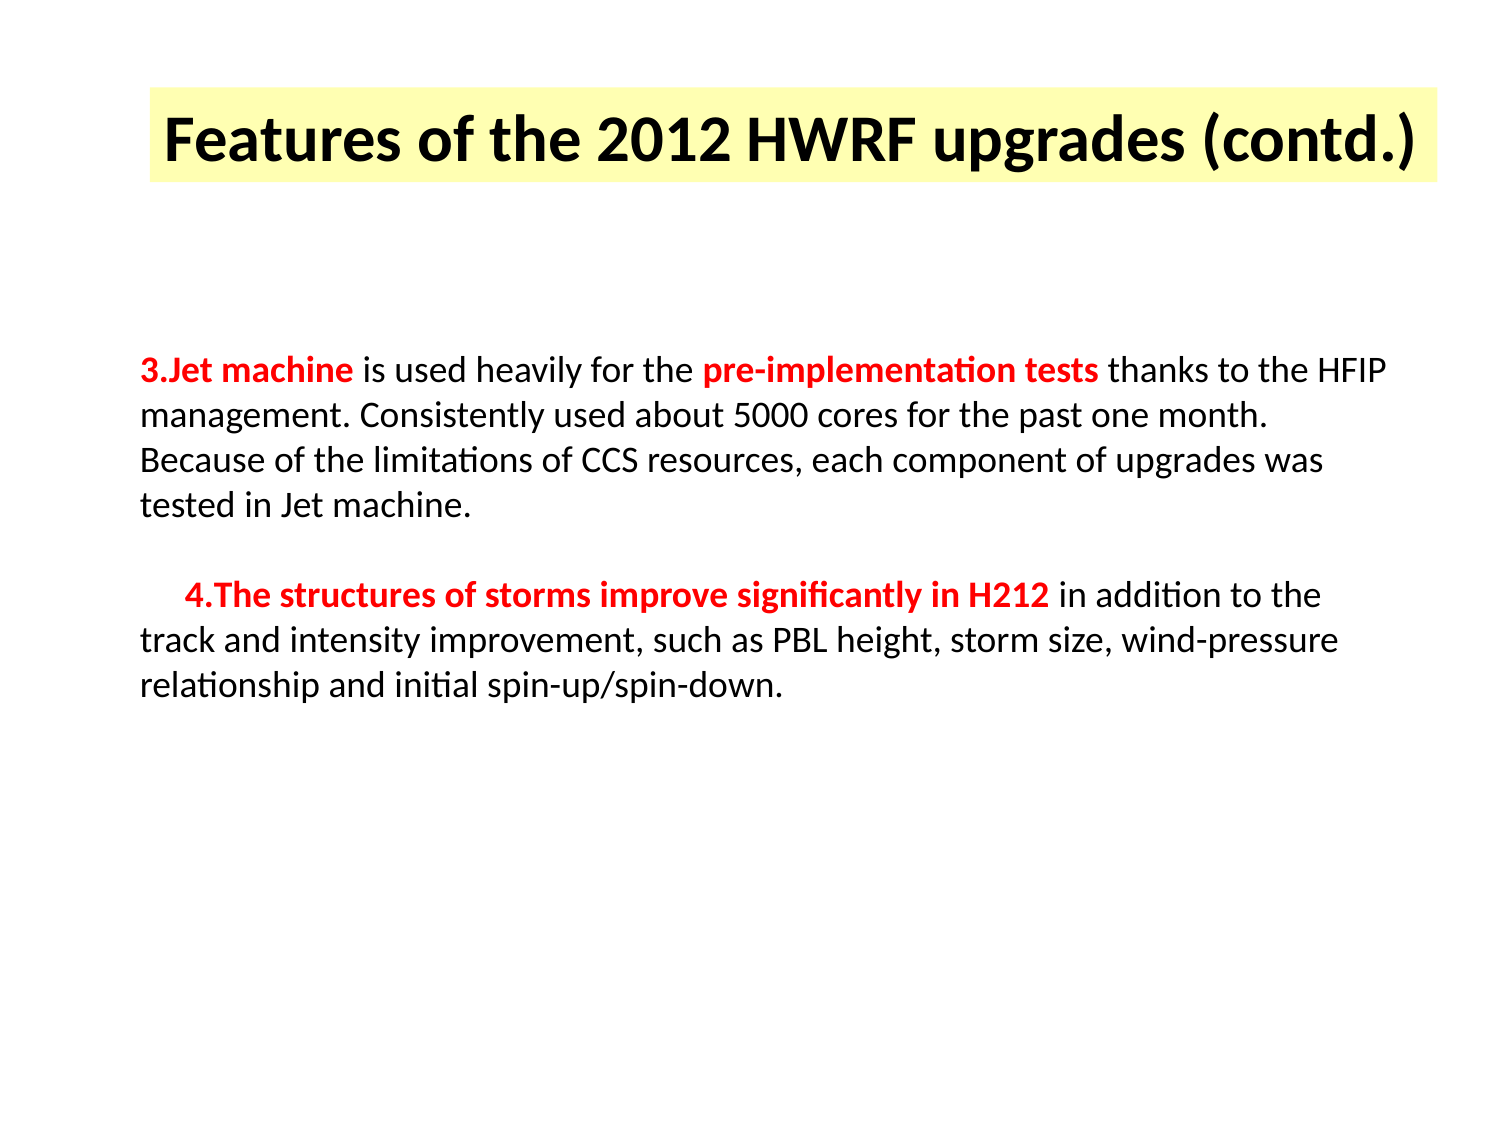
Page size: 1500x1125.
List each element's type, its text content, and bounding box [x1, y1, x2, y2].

text_box Jet machine is used heavily for the pre-implementation tests thanks to the HFIP management. Consistently used about 5000 cores for the past one month. Because of the limitations of CCS resources, each component of upgrades was tested in Jet machine. The structures of storms improve significantly in H212 in addition to the track and intensity improvement, such as PBL height, storm size, wind-pressure relationship and initial spin-up/spin-down. [124, 337, 1413, 713]
text_box Features of the 2012 HWRF upgrades (contd.) [149, 87, 1438, 183]
